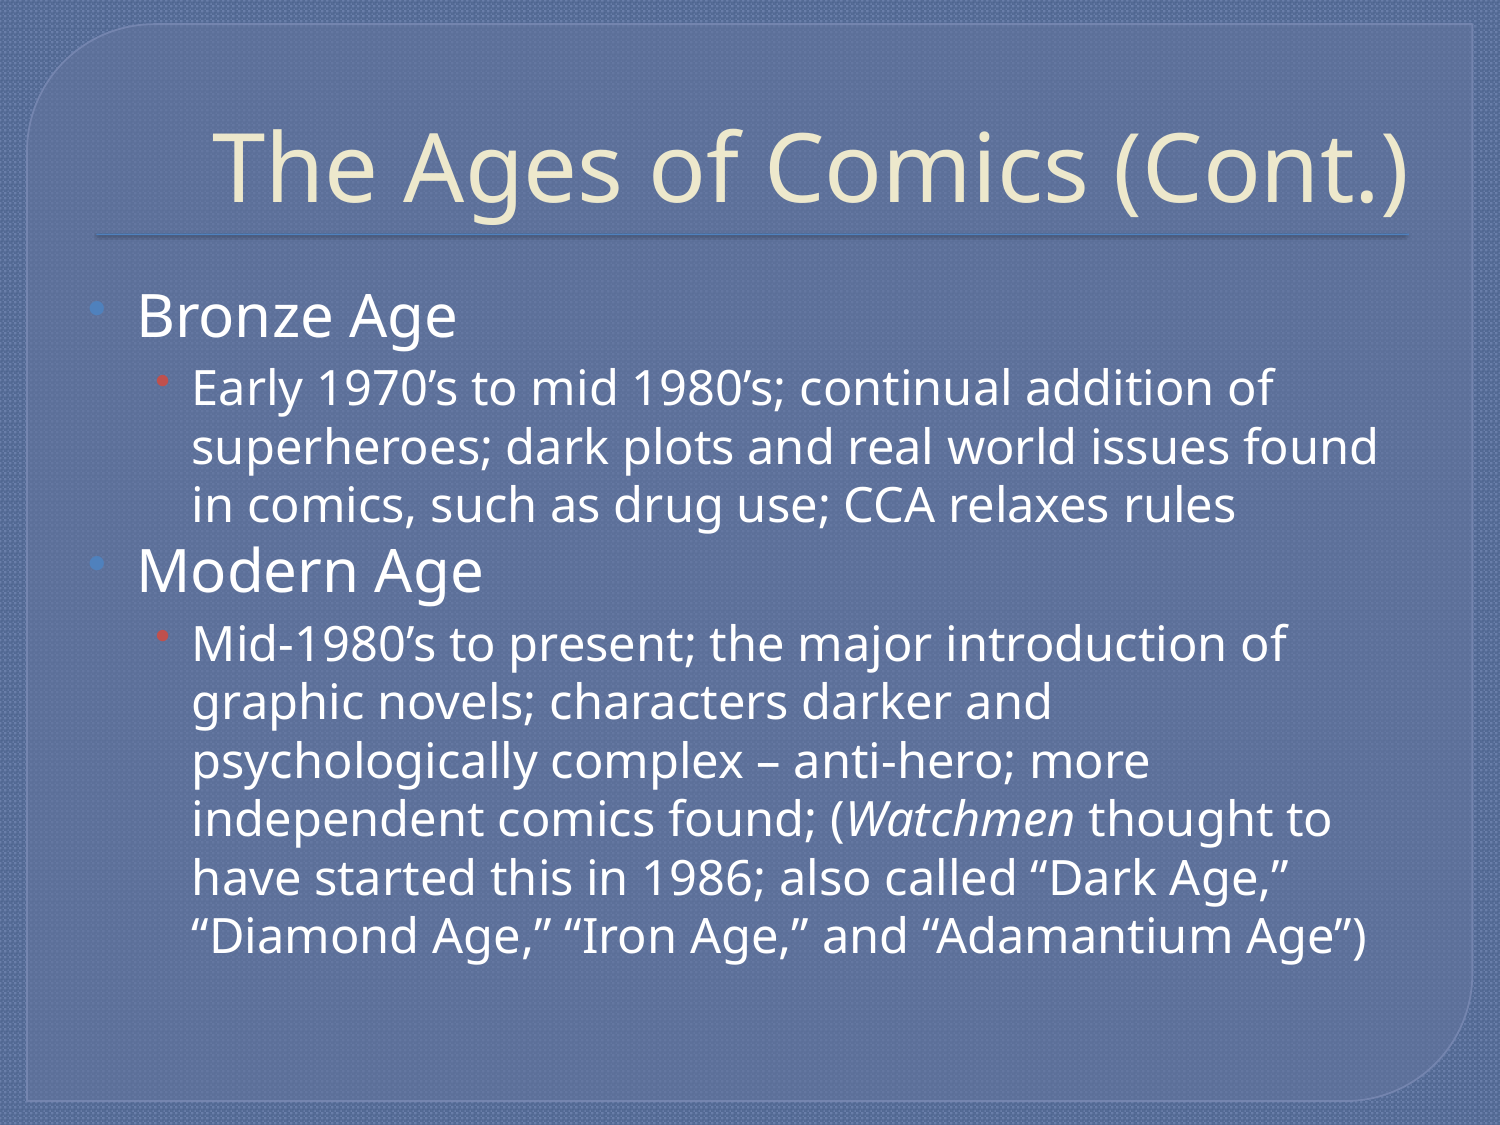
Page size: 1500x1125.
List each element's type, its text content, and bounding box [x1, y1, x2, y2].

title The Ages of Comics (Cont.) [75, 41, 1425, 230]
list Bronze Age Early 1970’s to mid 1980’s; continual addition of superheroes; dark plots and real world issues found in comics, such as drug use; CCA relaxes rules Modern Age Mid-1980’s to present; the major introduction of graphic novels; characters darker and psychologically complex – anti-hero; more independent comics found; (Watchmen thought to have started this in 1986; also called “Dark Age,” “Diamond Age,” “Iron Age,” and “Adamantium Age”) [75, 270, 1425, 1013]
